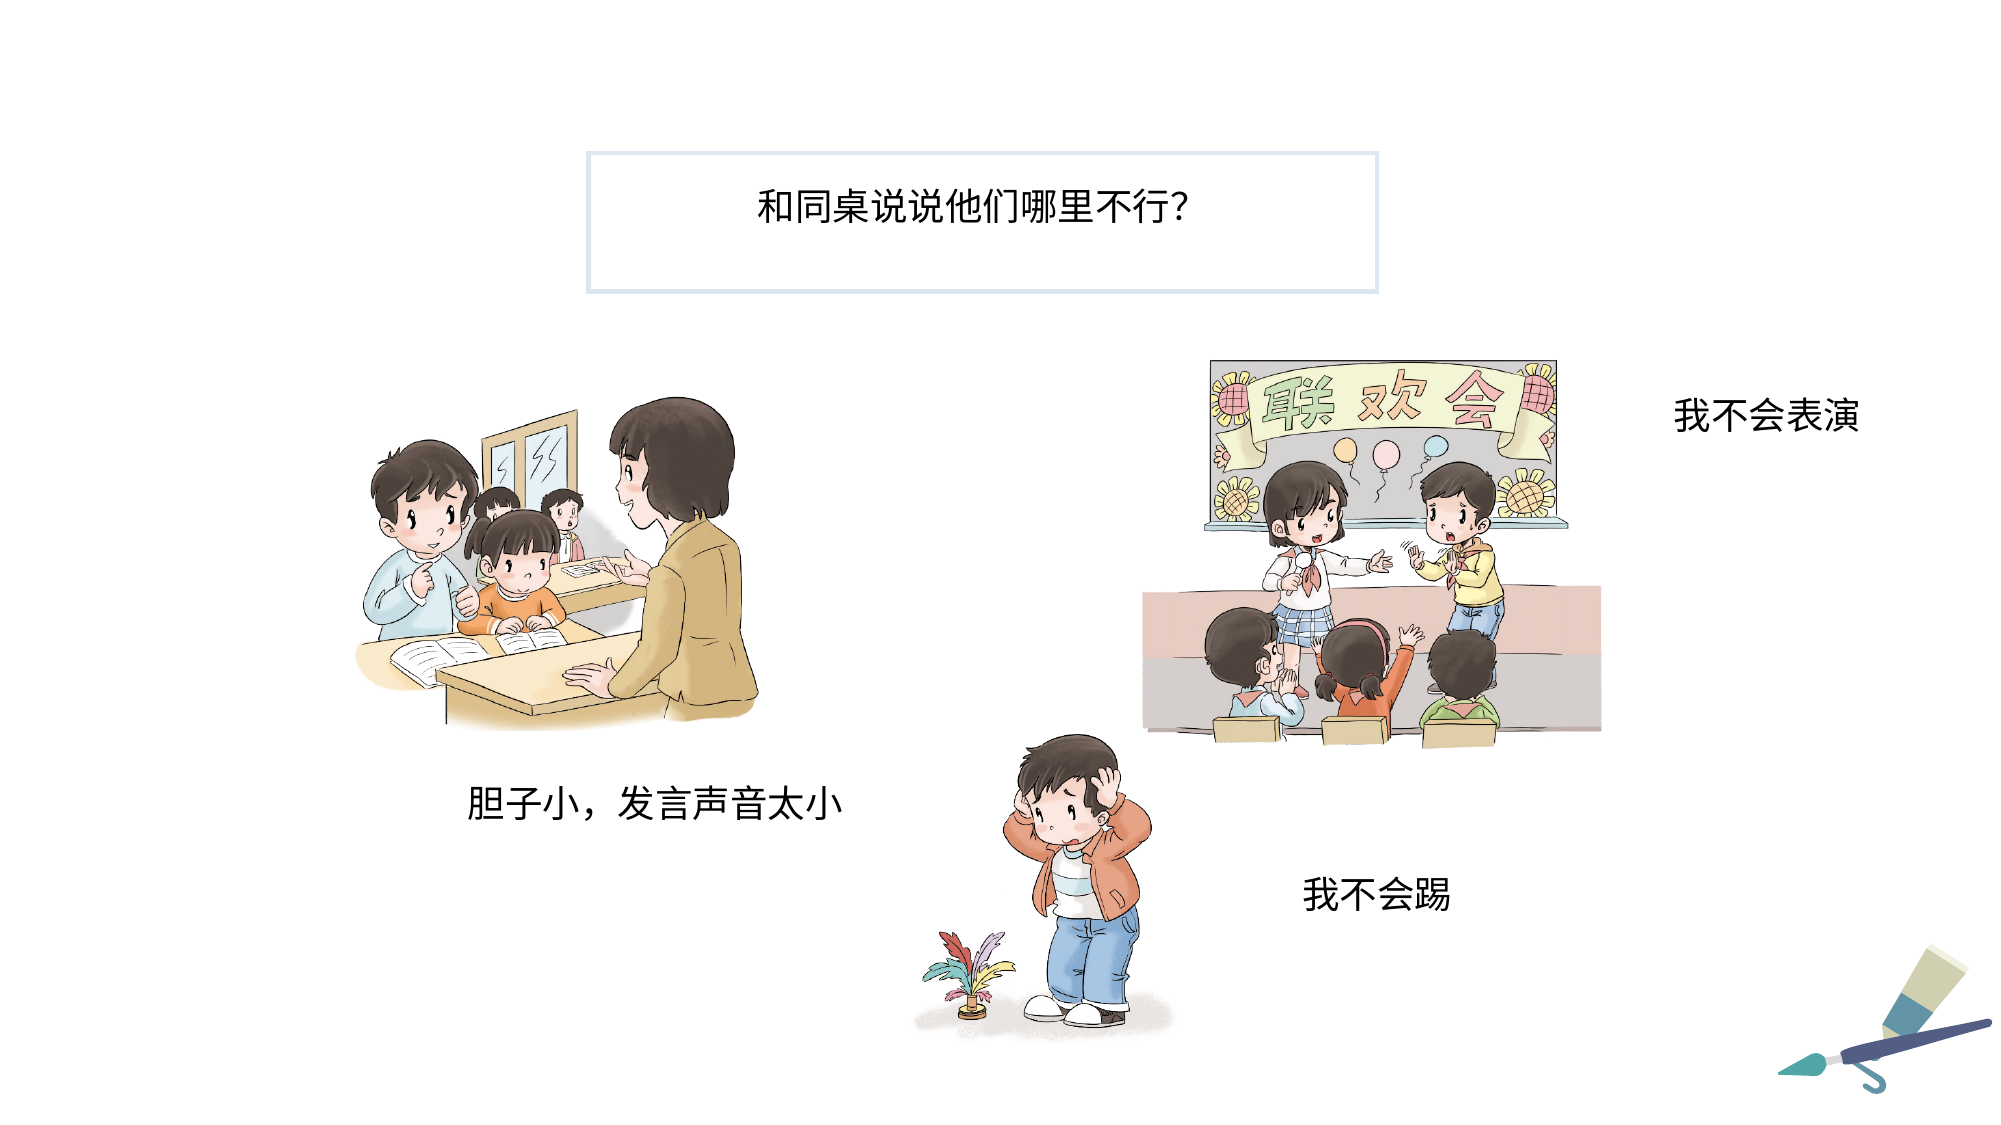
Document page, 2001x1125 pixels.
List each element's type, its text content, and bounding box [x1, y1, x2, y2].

text_box 我不会表演 [1616, 362, 1995, 457]
picture [905, 331, 1616, 1048]
picture [352, 381, 759, 731]
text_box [1811, 945, 1974, 1125]
text_box 和同桌说说他们哪里不行？ [588, 152, 1378, 292]
text_box 胆子小，发言声音太小 [337, 750, 905, 845]
text_box 我不会踢 [1185, 841, 1604, 936]
